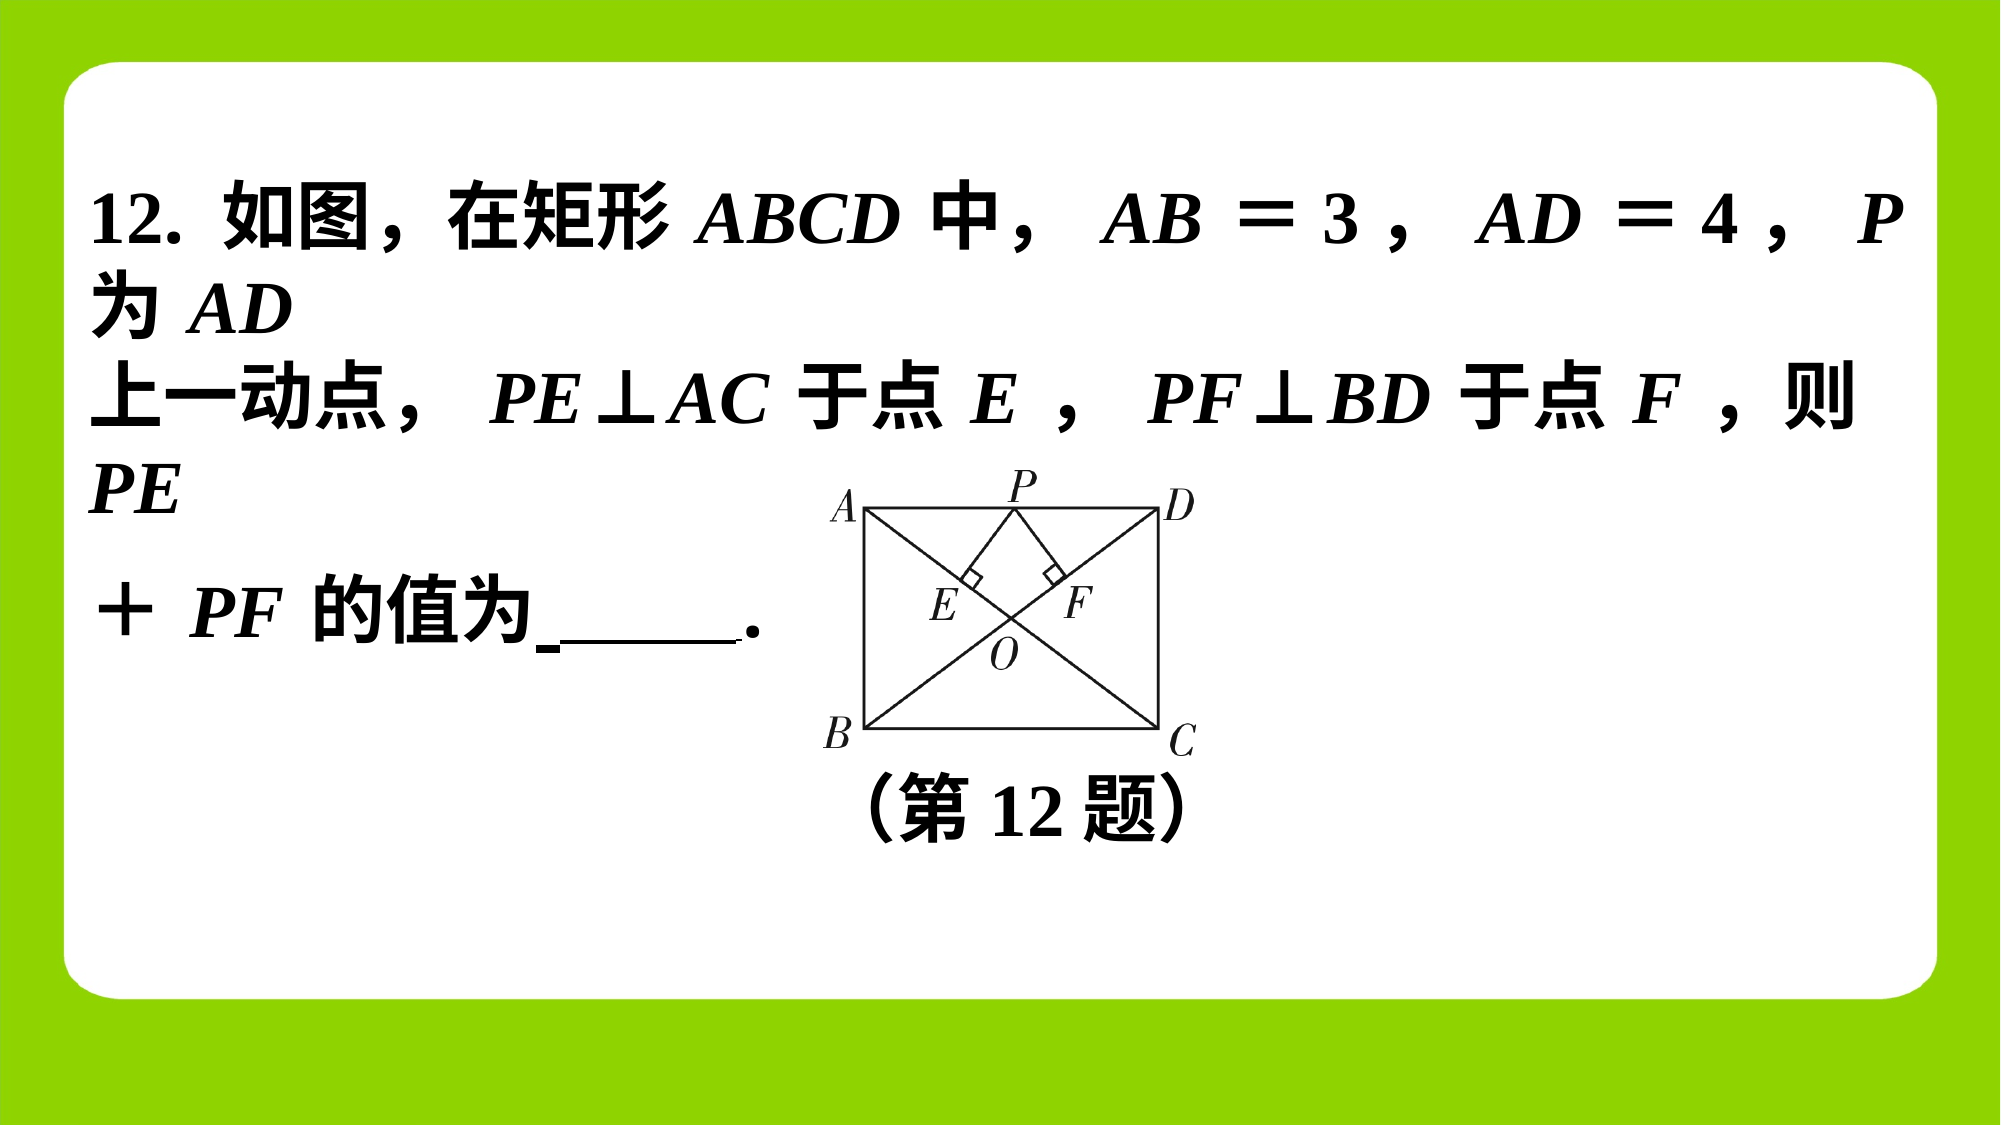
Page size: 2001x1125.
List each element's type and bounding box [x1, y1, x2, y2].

picture [0, 0, 2001, 1125]
text_box [821, 470, 1202, 853]
